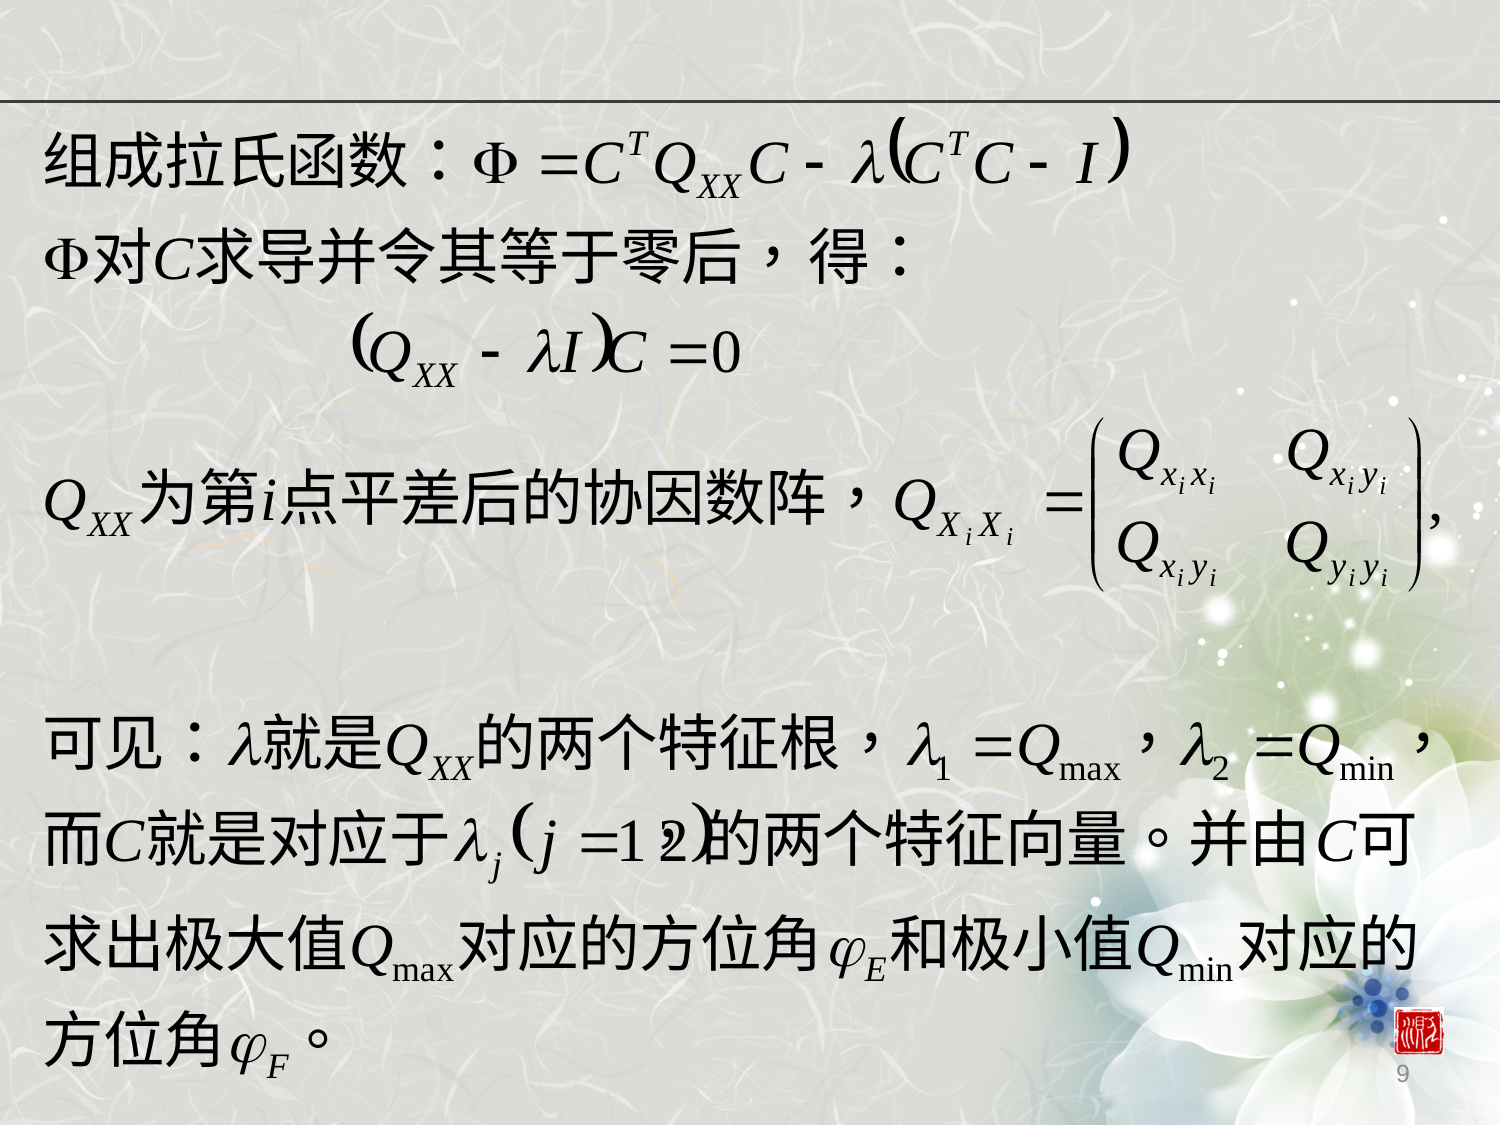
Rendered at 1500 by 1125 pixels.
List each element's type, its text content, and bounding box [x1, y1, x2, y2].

picture [0, 103, 1500, 1125]
picture [0, 0, 1500, 100]
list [34, 116, 1454, 1090]
slide_number 9 [1074, 1098, 1425, 1103]
